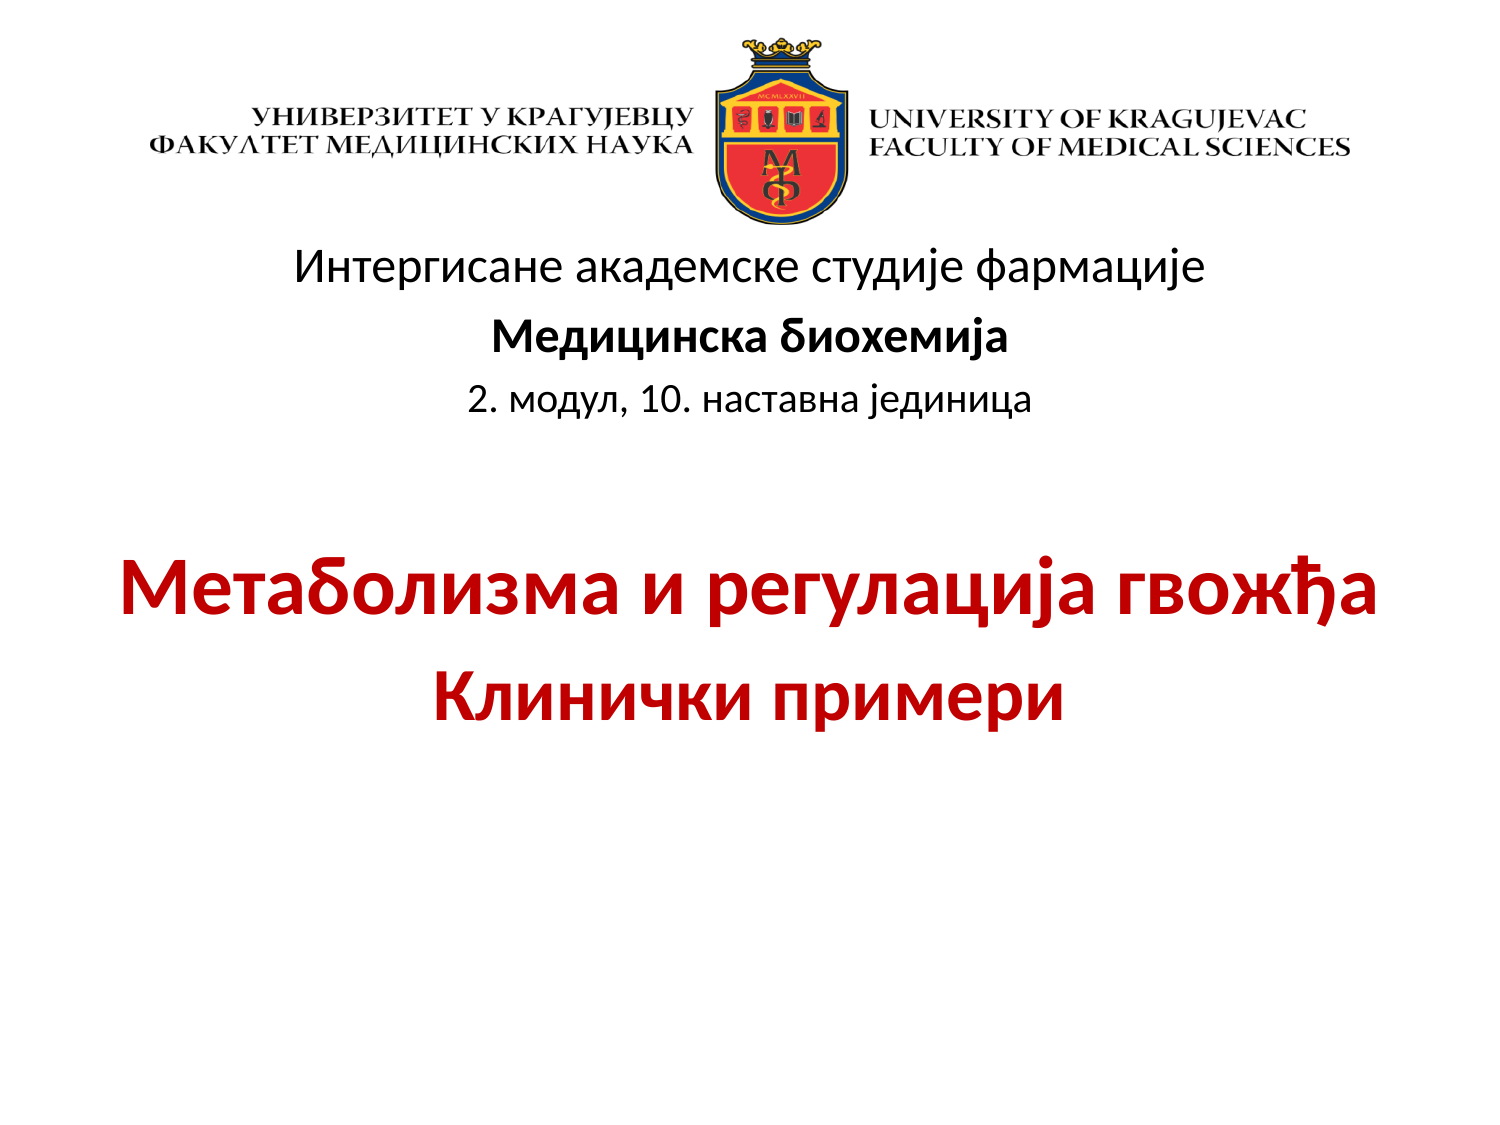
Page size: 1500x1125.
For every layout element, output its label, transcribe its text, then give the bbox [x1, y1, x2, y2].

picture [149, 37, 1351, 226]
subtitle Интергисане академске студије фармације Медицинска биохемија 2. модул, 10. наставна јединица Метаболизма и регулација гвожђа Клинички примери [0, 224, 1500, 1125]
